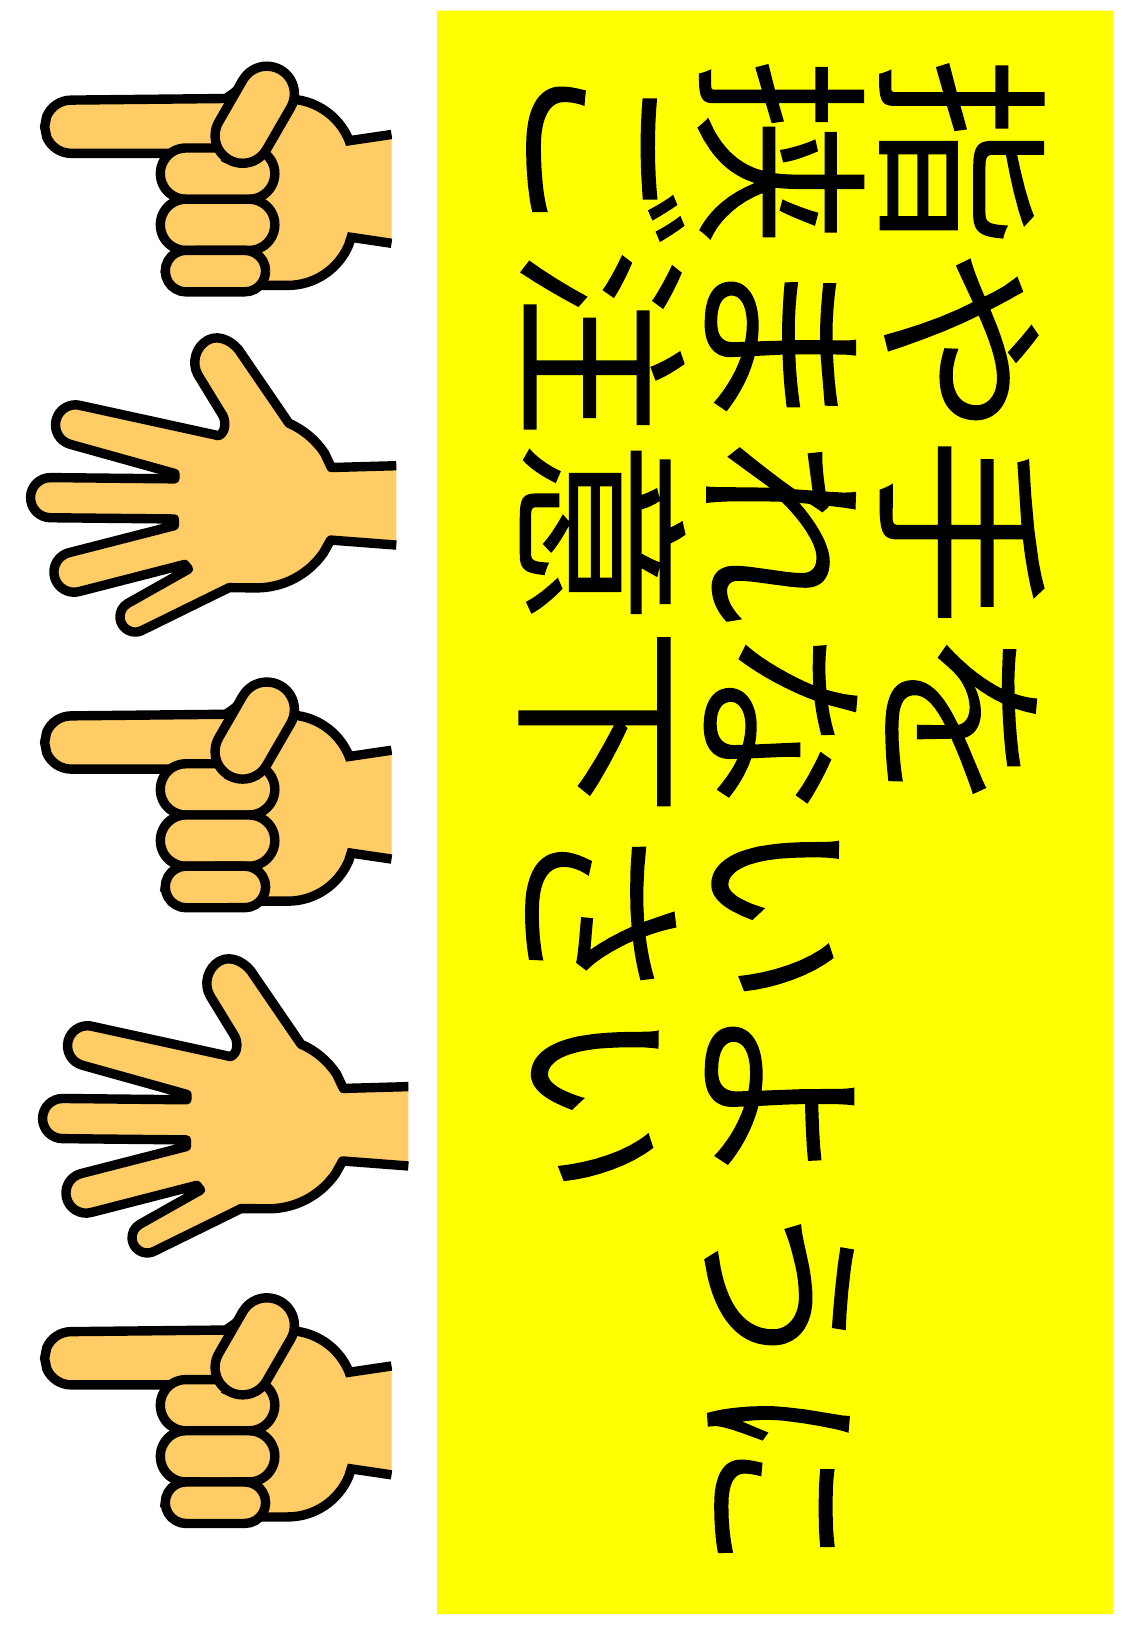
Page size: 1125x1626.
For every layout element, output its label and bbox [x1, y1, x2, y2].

text_box [44, 62, 392, 293]
text_box [30, 337, 397, 632]
text_box [44, 678, 392, 908]
text_box [44, 1294, 392, 1524]
text_box [42, 958, 409, 1253]
text_box [435, 9, 1115, 1616]
